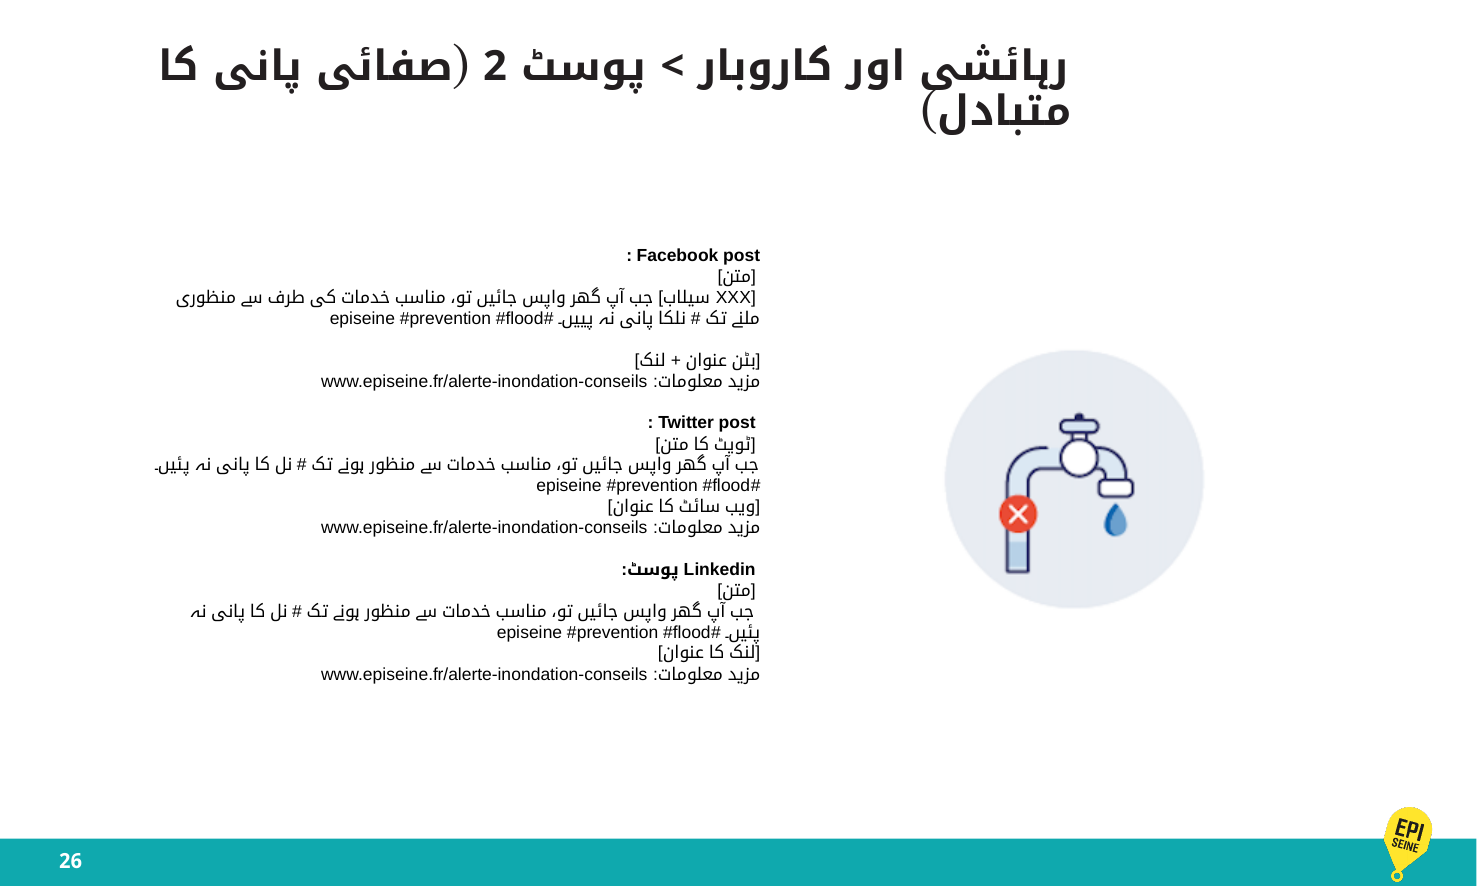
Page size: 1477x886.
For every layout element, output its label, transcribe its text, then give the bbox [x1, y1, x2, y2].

picture [1381, 805, 1433, 883]
title رہائشی اور کاروبار > پوسٹ 2 (صفائی پانی کا متبادل) [152, 56, 1072, 135]
text_box Facebook post : [متن] [XXX سیلاب] جب آپ گھر واپس جائیں تو، مناسب خدمات کی طرف سے منظوری ملنے تک # نلکا پانی نہ پییں۔ #episeine #prevention #flood [بٹن عنوان + لنک] مزید معلومات: www.episeine.fr/alerte-inondation-conseils Twitter post : [ٹویٹ کا متن] جب آپ گھر واپس جائیں تو، مناسب خدمات سے منظور ہونے تک # نل کا پانی نہ پئیں۔ #episeine #prevention #flood [ویب سائٹ کا عنوان] مزید معلومات: www.episeine.fr/alerte-inondation-conseils Linkedin پوسٹ: [متن] جب آپ گھر واپس جائیں تو، مناسب خدمات سے منظور ہونے تک # نل کا پانی نہ پئیں۔ #episeine #prevention #flood [لنک کا عنوان] مزید معلومات: www.episeine.fr/alerte-inondation-conseils [148, 198, 765, 688]
picture [915, 330, 1247, 612]
